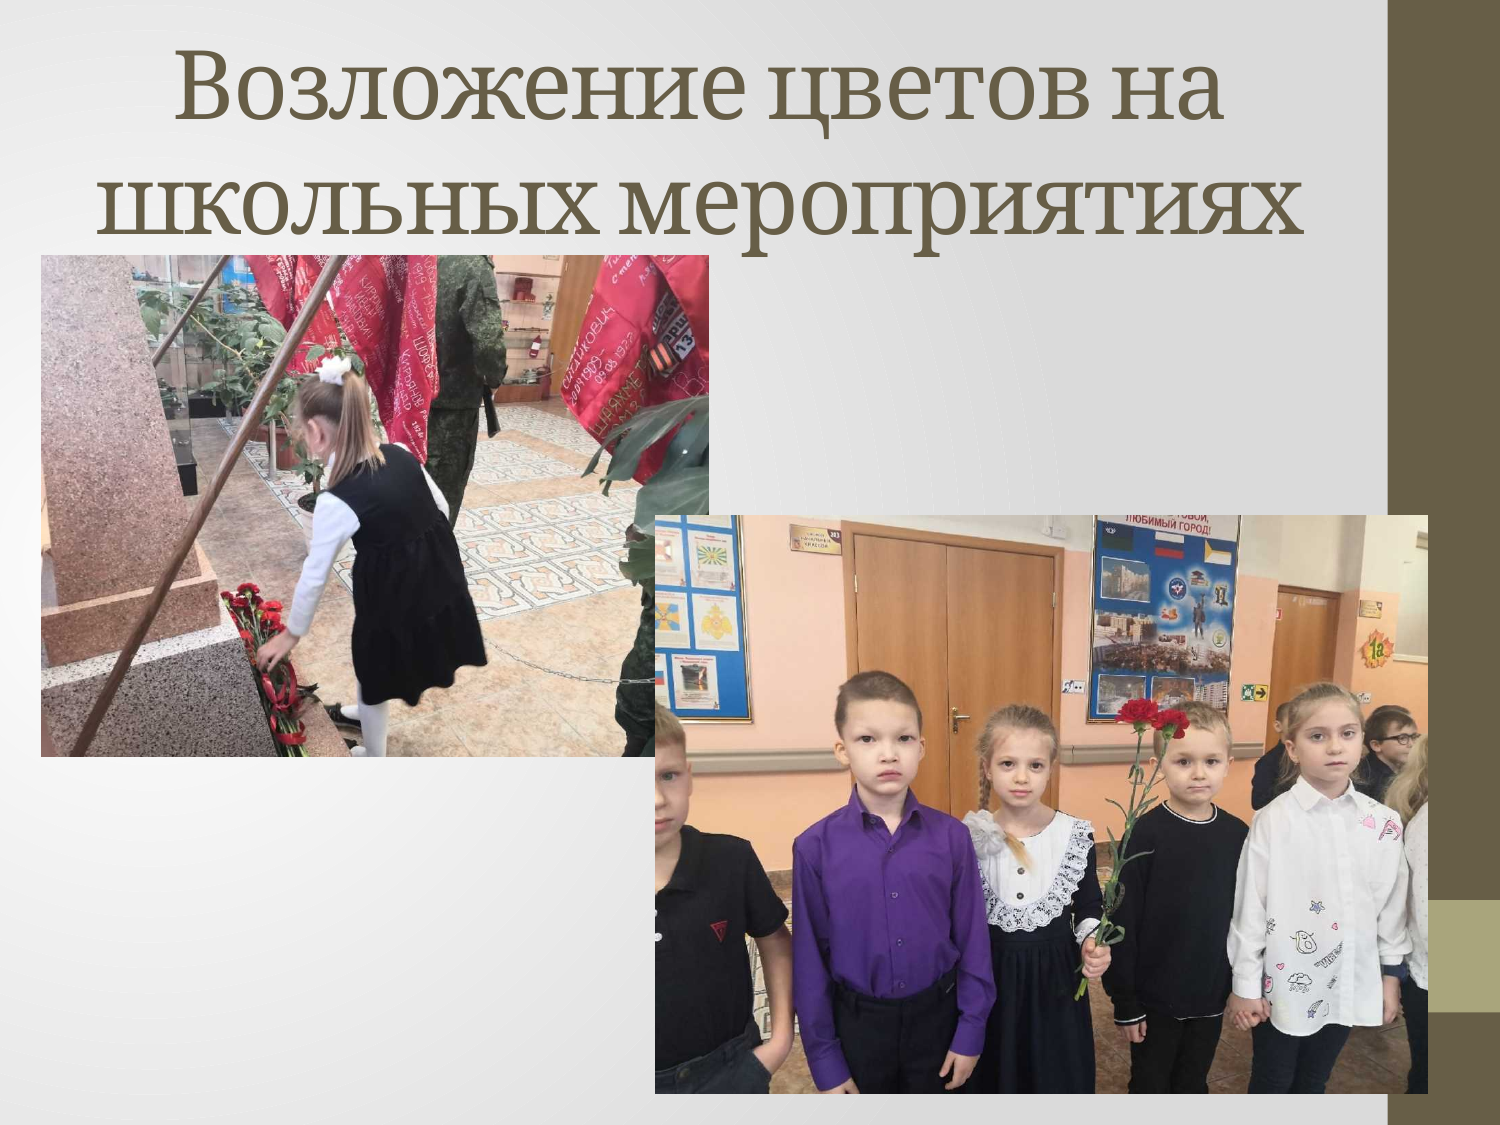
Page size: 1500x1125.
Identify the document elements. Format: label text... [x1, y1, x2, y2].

title Возложение цветов на школьных мероприятиях [75, 45, 1325, 233]
picture [654, 514, 1428, 1095]
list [40, 254, 710, 757]
